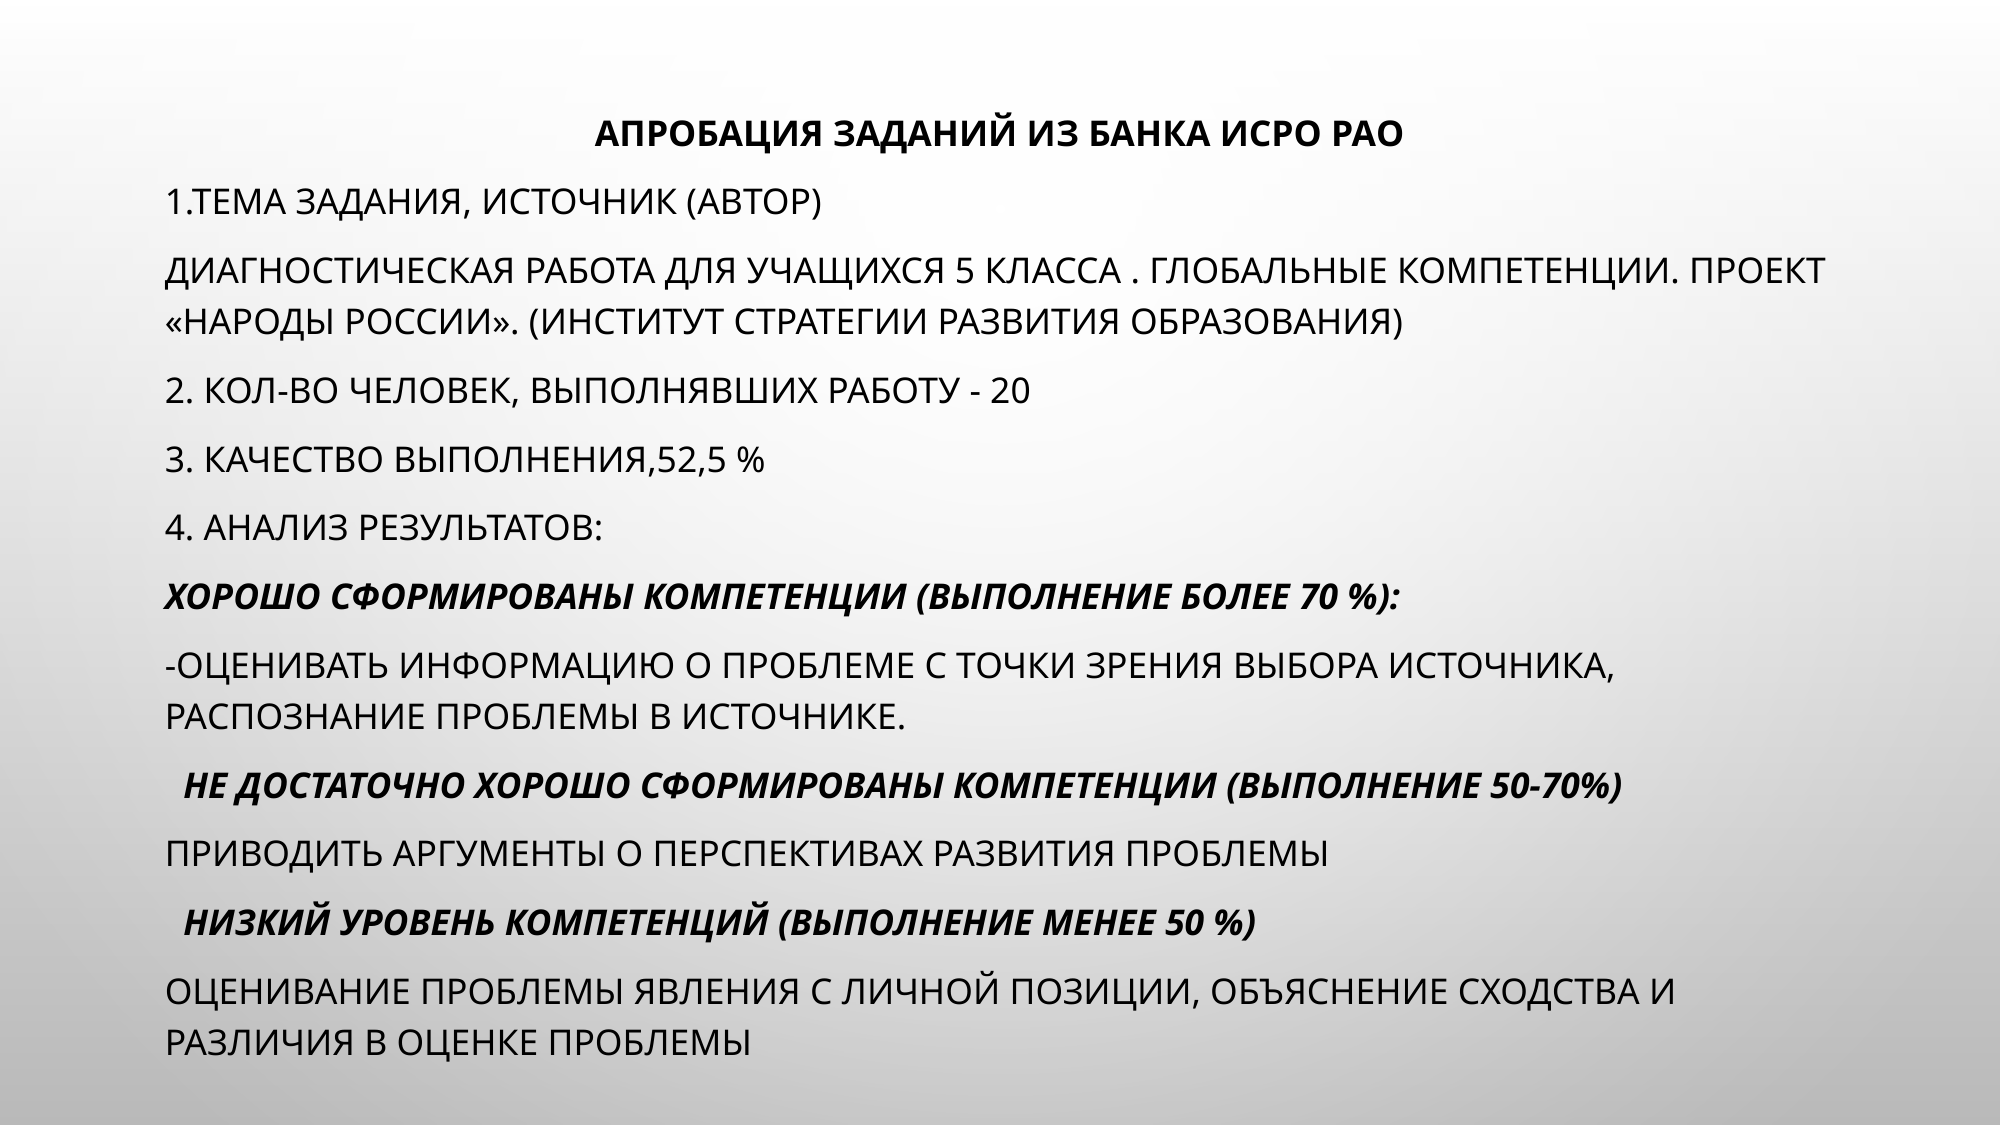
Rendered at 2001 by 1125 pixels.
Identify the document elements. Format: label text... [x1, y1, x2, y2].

list Апробация заданий из банка ИСРО РАО 1.Тема задания, источник (автор) Диагностическая работа для учащихся 5 класса . Глобальные компетенции. Проект «Народы России». (Институт стратегии развития образования) 2. Кол-во человек, выполнявших работу - 20 3. Качество выполнения,52,5 % 4. Анализ результатов: Хорошо сформированы компетенции (выполнение более 70 %): -оценивать информацию о проблеме с точки зрения выбора источника, распознание проблемы в источнике. Не достаточно хорошо сформированы компетенции (выполнение 50-70%) Приводить аргументы о перспективах развития проблемы Низкий уровень компетенций (выполнение менее 50 %) Оценивание проблемы явления с личной позиции, объяснение сходства и различия в оценке проблемы [149, 94, 1851, 1077]
picture [0, 0, 2000, 1125]
